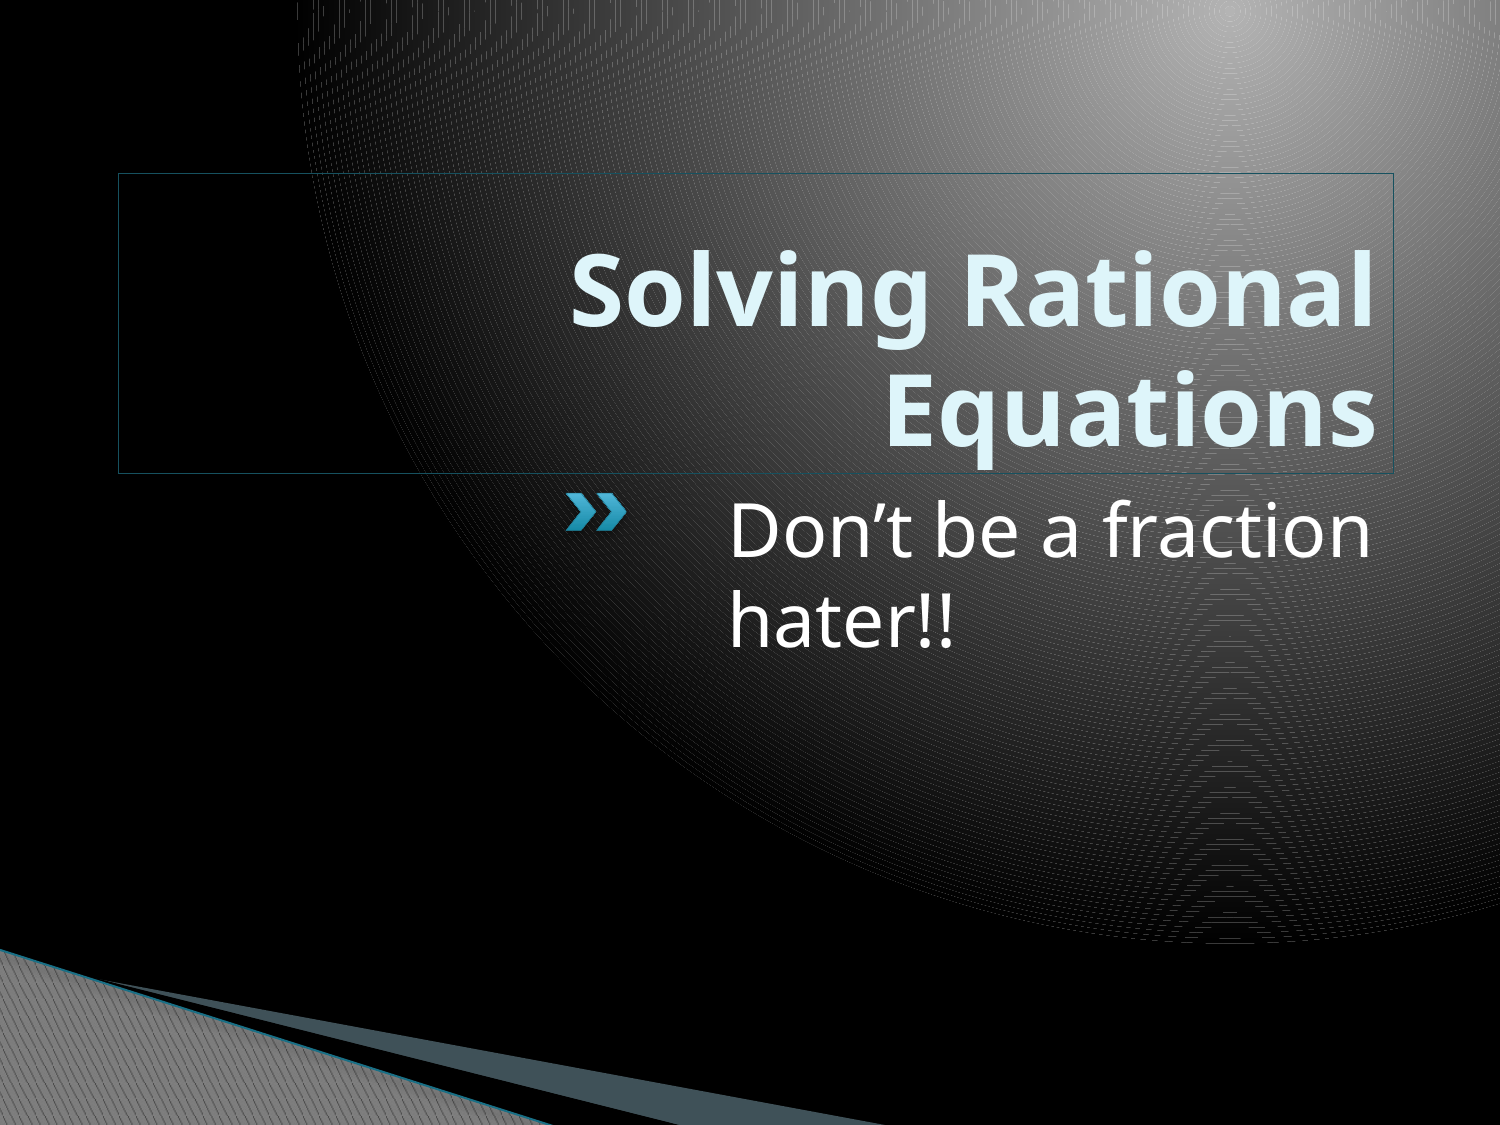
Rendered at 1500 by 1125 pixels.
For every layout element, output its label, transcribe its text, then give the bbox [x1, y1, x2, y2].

title Solving Rational Equations [118, 173, 1394, 474]
list Don’t be a fraction hater!! [712, 474, 1425, 913]
picture [0, 952, 543, 1125]
